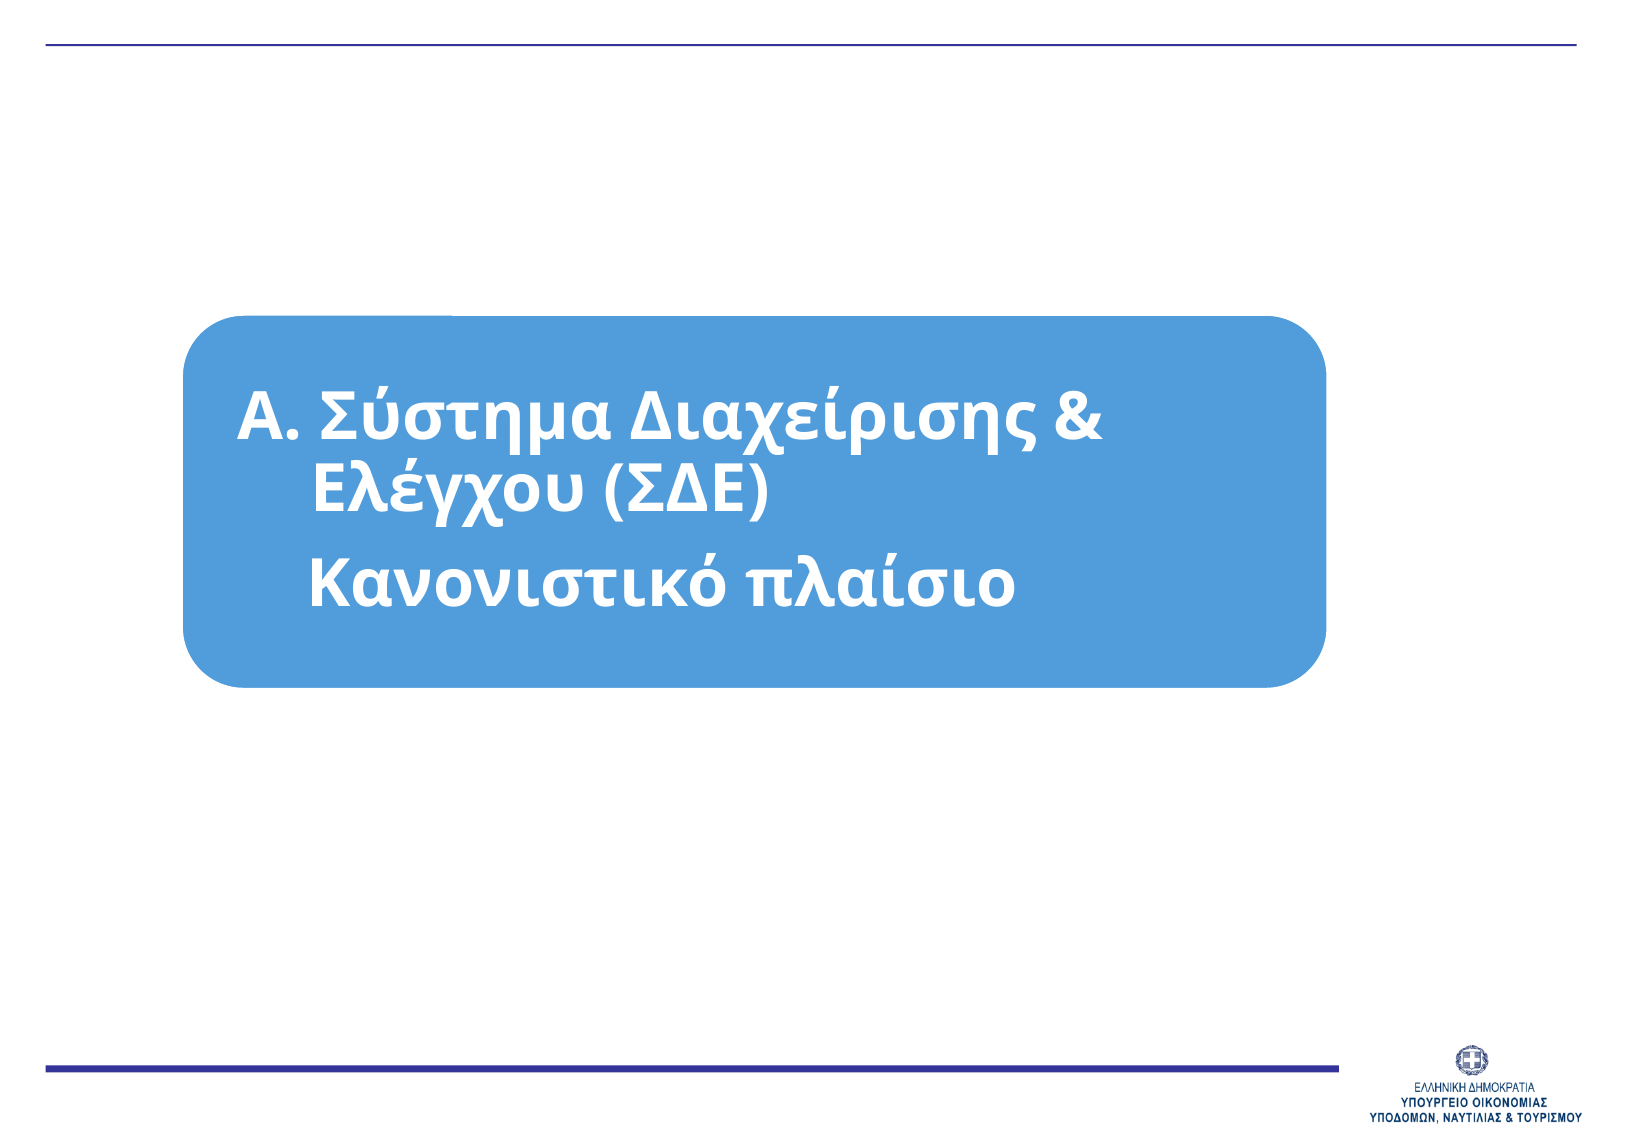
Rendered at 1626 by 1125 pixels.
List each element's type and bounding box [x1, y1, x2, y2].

text_box [180, 313, 1329, 691]
picture [1339, 1045, 1605, 1125]
